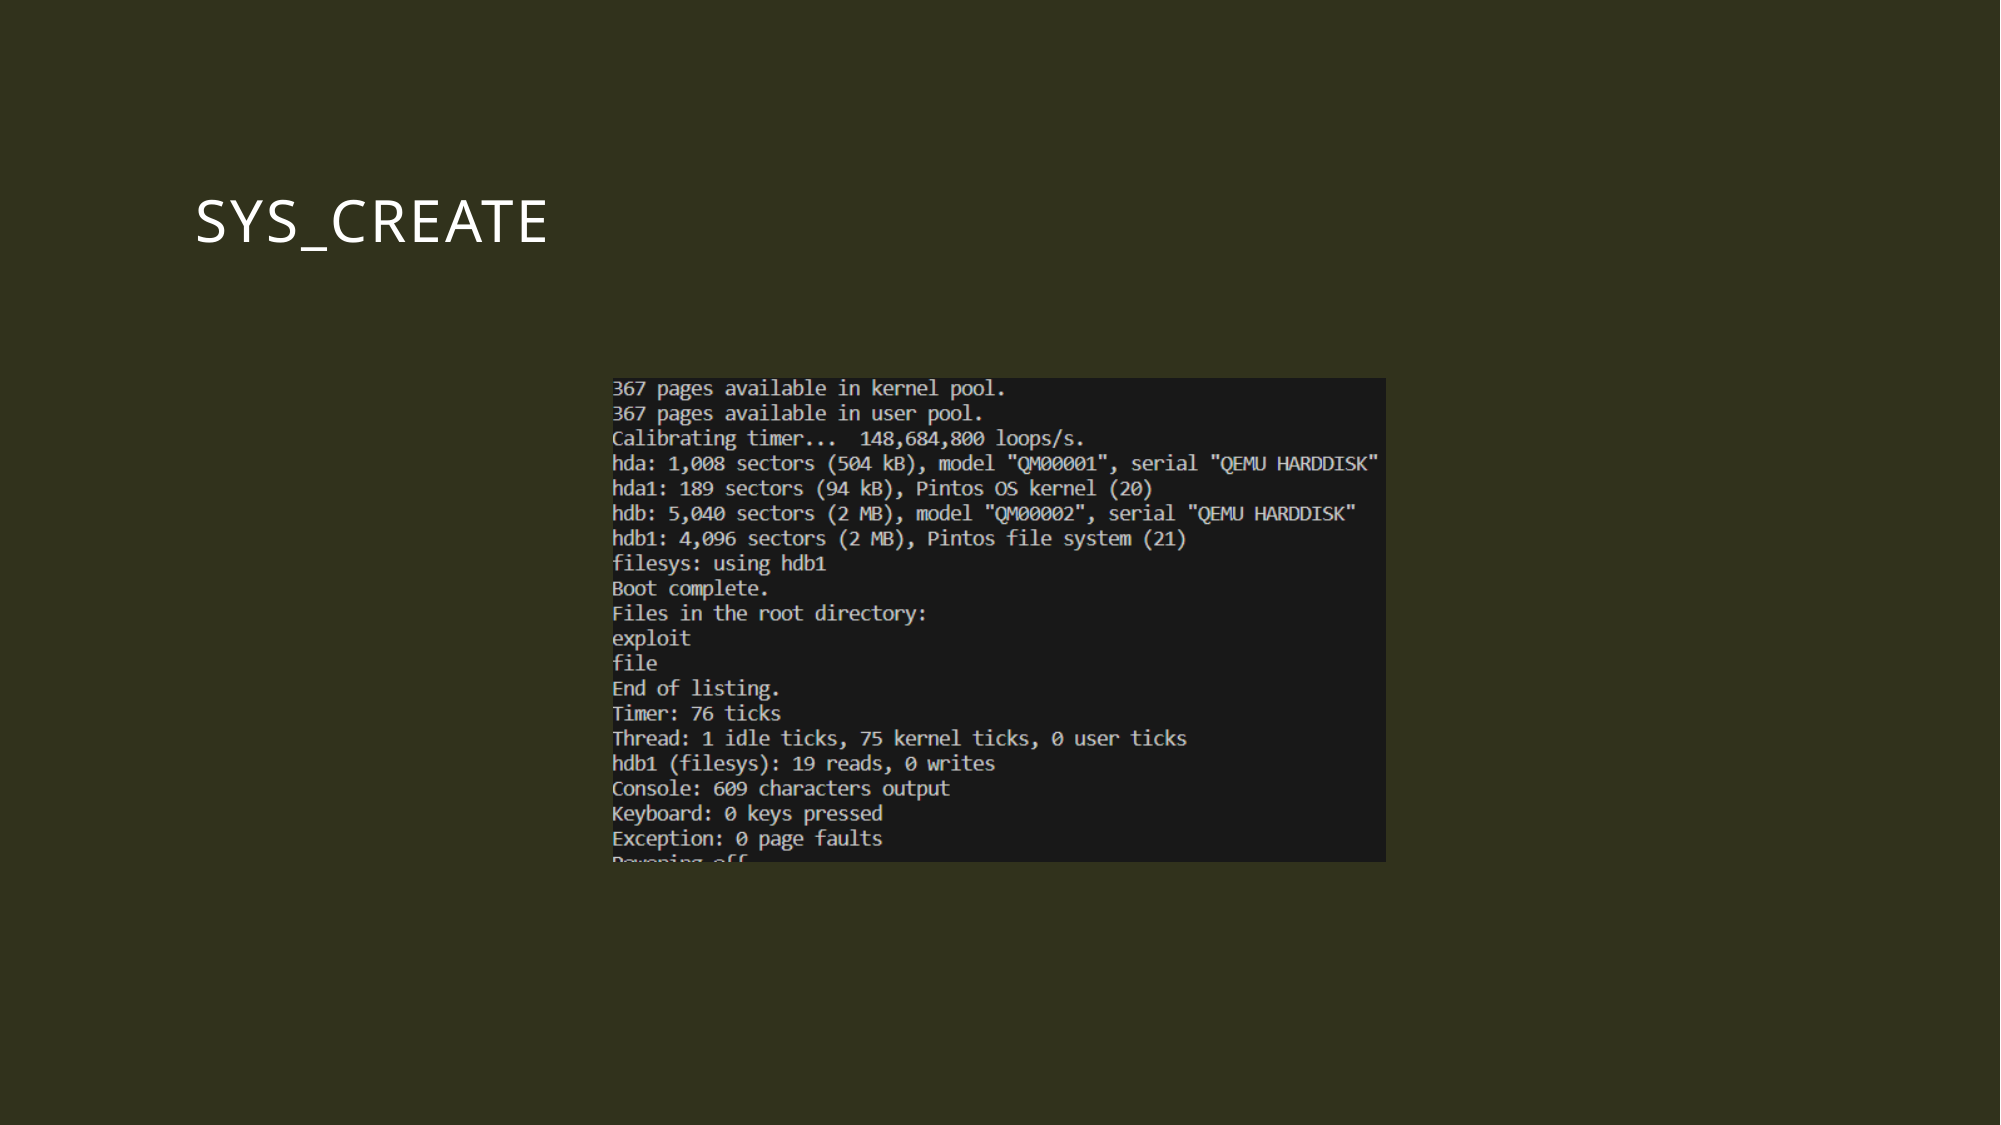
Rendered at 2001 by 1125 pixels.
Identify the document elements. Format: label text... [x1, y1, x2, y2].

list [613, 377, 1386, 863]
title SYS_CREATE [177, 165, 1822, 274]
